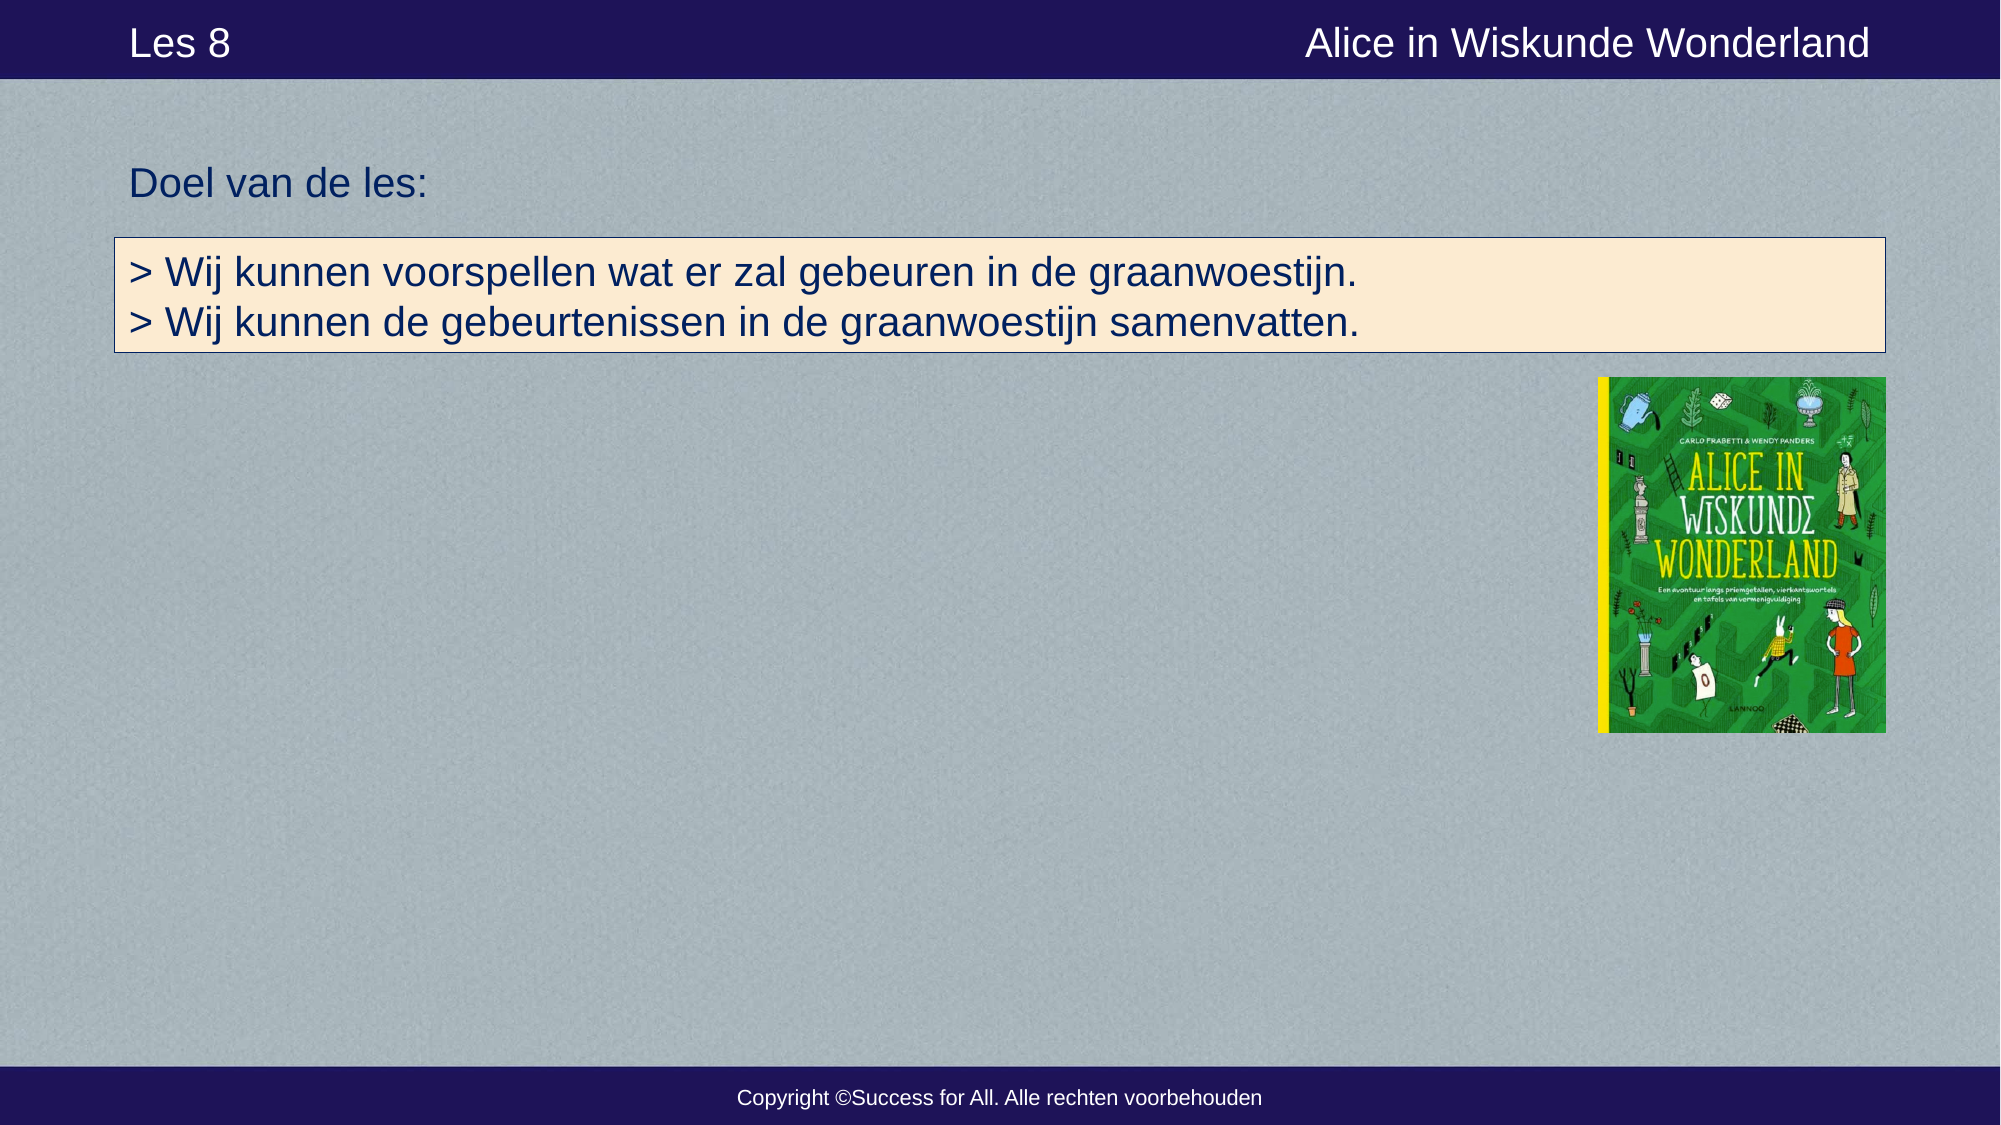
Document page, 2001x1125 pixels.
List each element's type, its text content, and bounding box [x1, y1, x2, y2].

text_box Copyright ©Success for All. Alle rechten voorbehouden [0, 1076, 2000, 1125]
text_box Doel van de les: [113, 148, 1635, 214]
picture [0, 0, 2001, 1125]
text_box Les 8 [114, 8, 354, 73]
text_box > Wij kunnen voorspellen wat er zal gebeuren in de graanwoestijn. > Wij kunnen de gebeurtenissen in de graanwoestijn samenvatten. [114, 237, 1886, 353]
text_box Alice in Wiskunde Wonderland [999, 8, 1886, 73]
